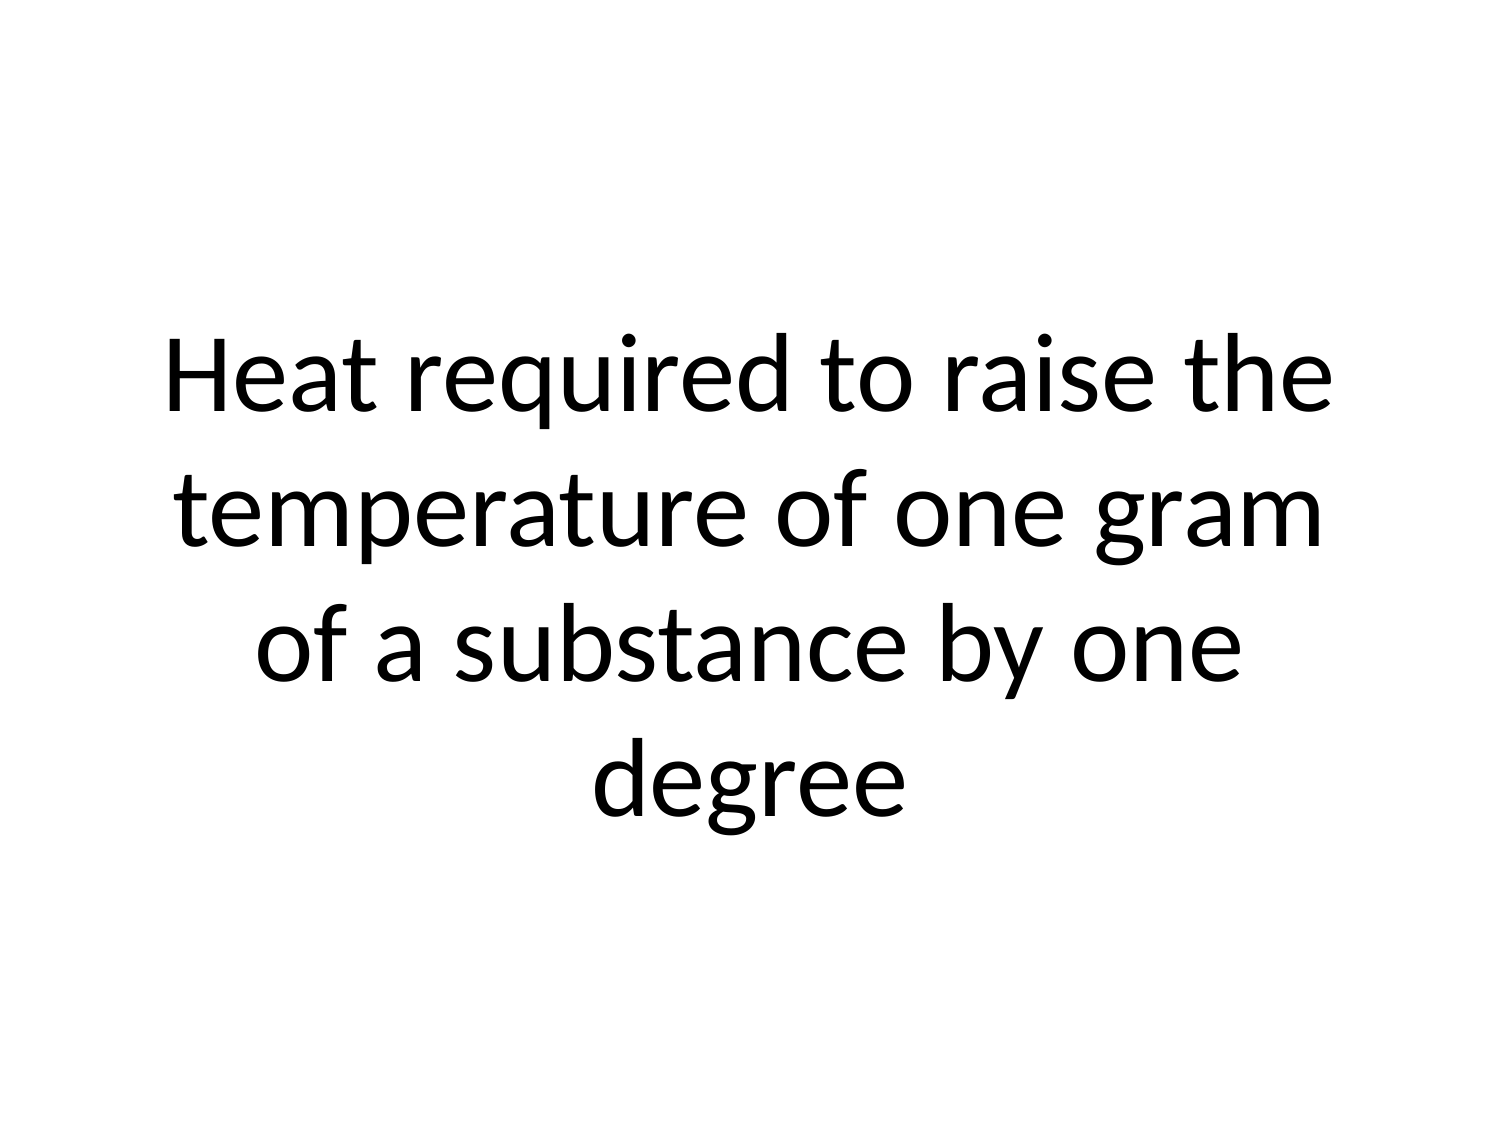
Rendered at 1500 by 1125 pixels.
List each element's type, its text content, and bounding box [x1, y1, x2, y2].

title Heat required to raise the temperature of one gram of a substance by one degree [112, 50, 1388, 1088]
